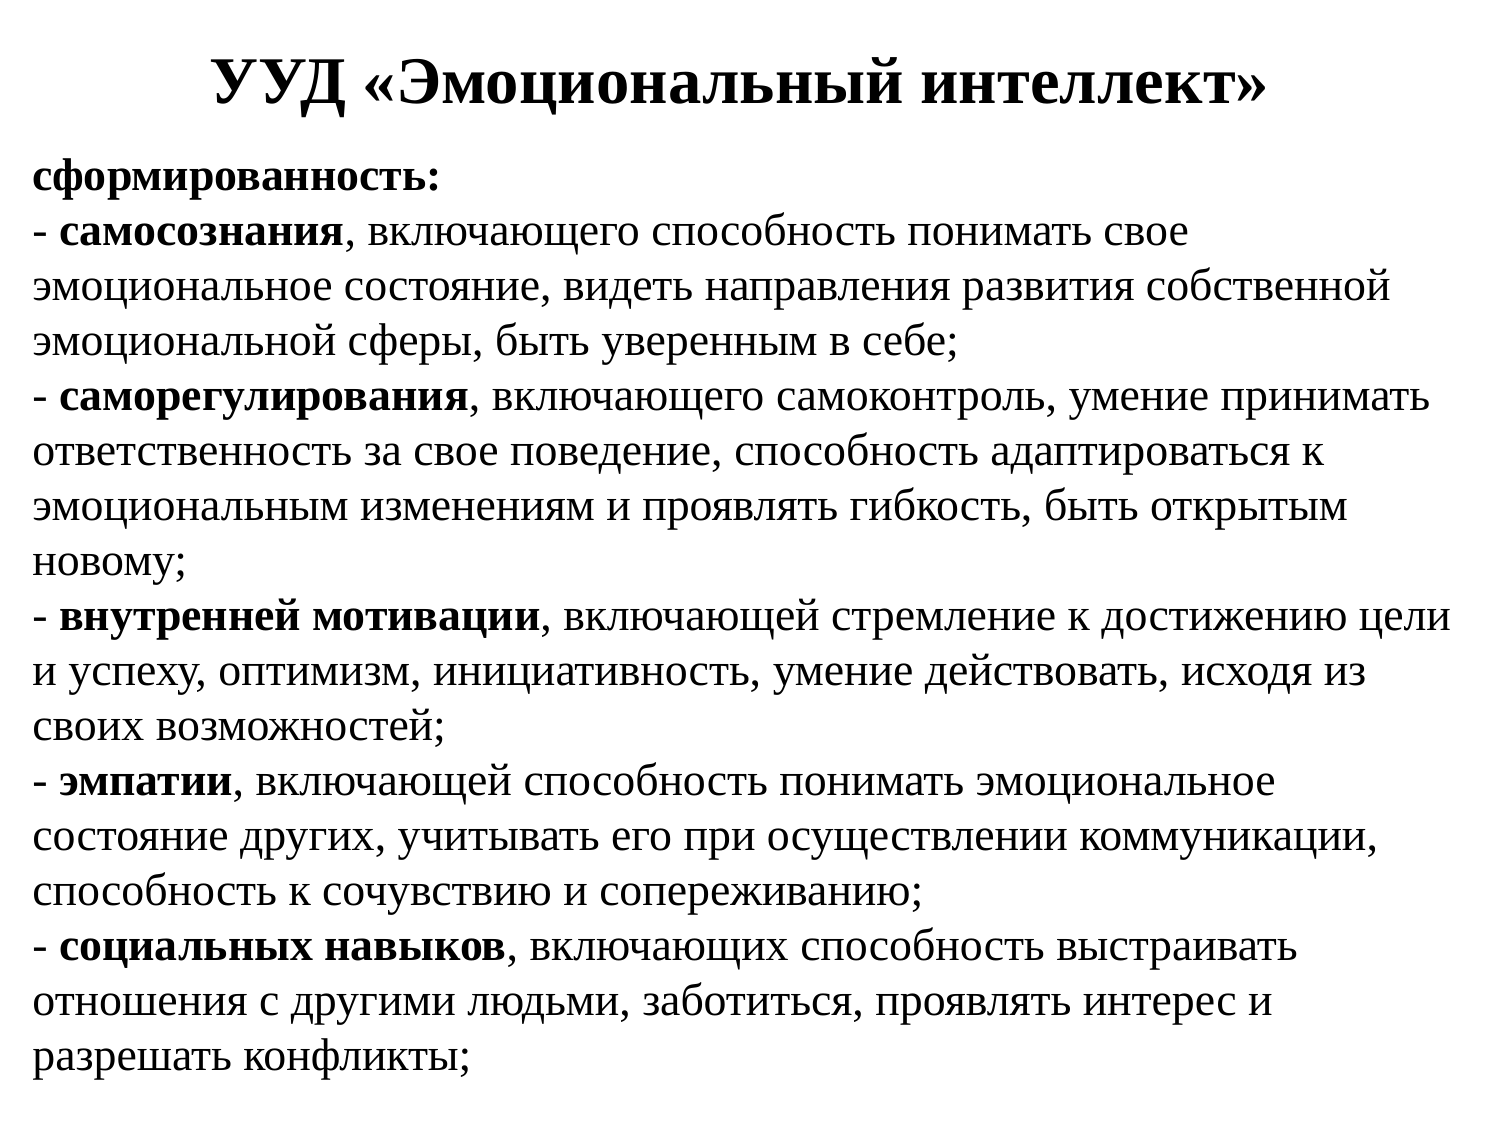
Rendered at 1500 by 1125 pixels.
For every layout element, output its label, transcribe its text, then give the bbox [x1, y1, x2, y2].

text_box сформированность: - самосознания, включающего способность понимать свое эмоциональное состояние, видеть направления развития собственной эмоциональной сферы, быть уверенным в себе; - саморегулирования, включающего самоконтроль, умение принимать ответственность за свое поведение, способность адаптироваться к эмоциональным изменениям и проявлять гибкость, быть открытым новому; - внутренней мотивации, включающей стремление к достижению цели и успеху, оптимизм, инициативность, умение действовать, исходя из своих возможностей; - эмпатии, включающей способность понимать эмоциональное состояние других, учитывать его при осуществлении коммуникации, способность к сочувствию и сопереживанию; - социальных навыков, включающих способность выстраивать отношения с другими людьми, заботиться, проявлять интерес и разрешать конфликты; [17, 137, 1471, 1087]
title УУД «Эмоциональный интеллект» [64, 19, 1415, 135]
